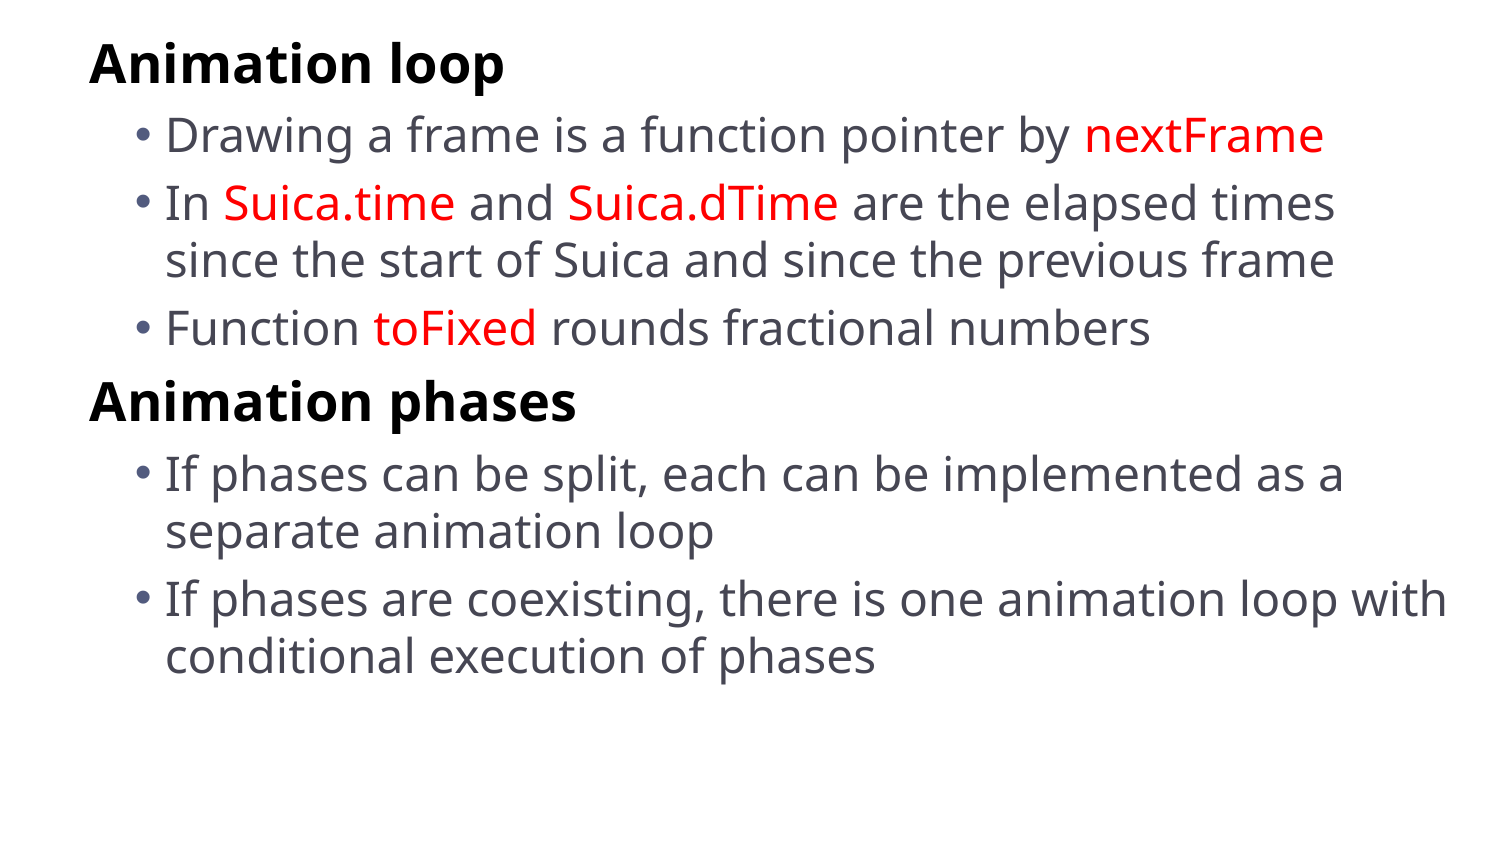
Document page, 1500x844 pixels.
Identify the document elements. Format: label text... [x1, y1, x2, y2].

list Animation loop Drawing a frame is a function pointer by nextFrame In Suica.time and Suica.dTime are the elapsed times since the start of Suica and since the previous frame Function toFixed rounds fractional numbers Animation phases If phases can be split, each can be implemented as a separate animation loop If phases are coexisting, there is one animation loop with conditional execution of phases [75, 21, 1475, 835]
